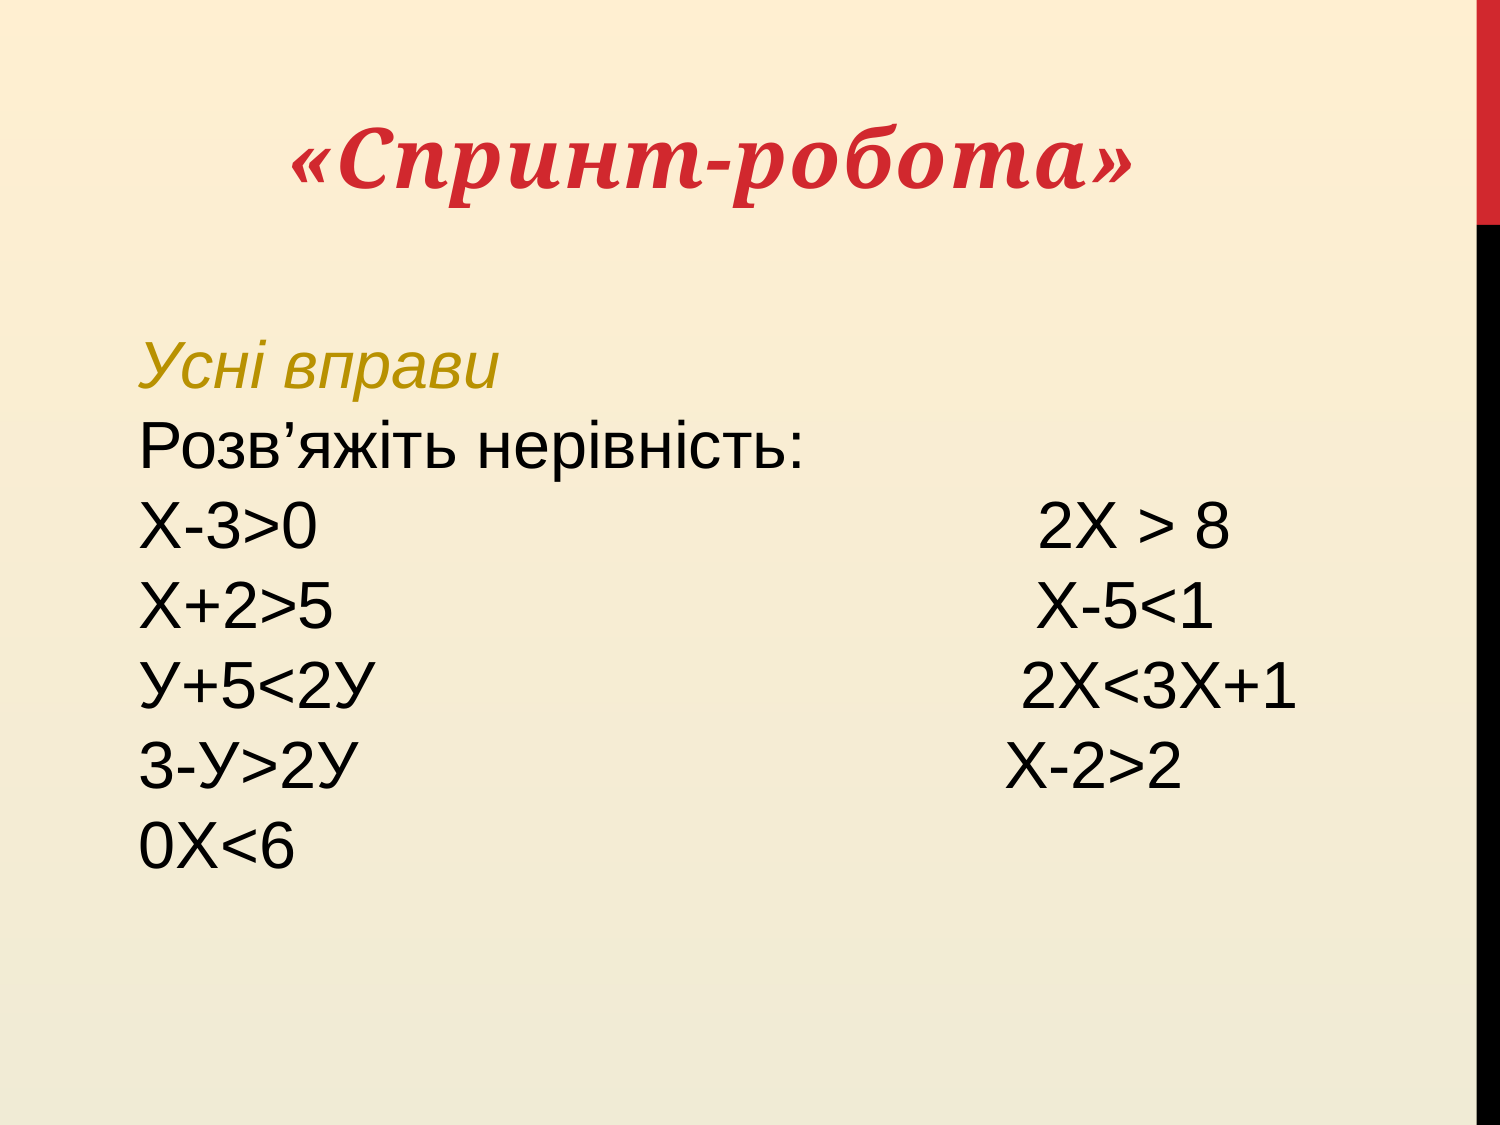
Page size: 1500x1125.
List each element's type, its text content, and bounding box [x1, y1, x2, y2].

list «Спринт-робота» [75, 37, 1350, 213]
text_box Усні вправи Розв’яжіть нерівність: Х-3>0 2Х > 8 Х+2>5 Х-5<1 У+5<2У 2Х<3Х+1 3-У>2У Х-2>2 0Х<6 [123, 314, 1341, 889]
